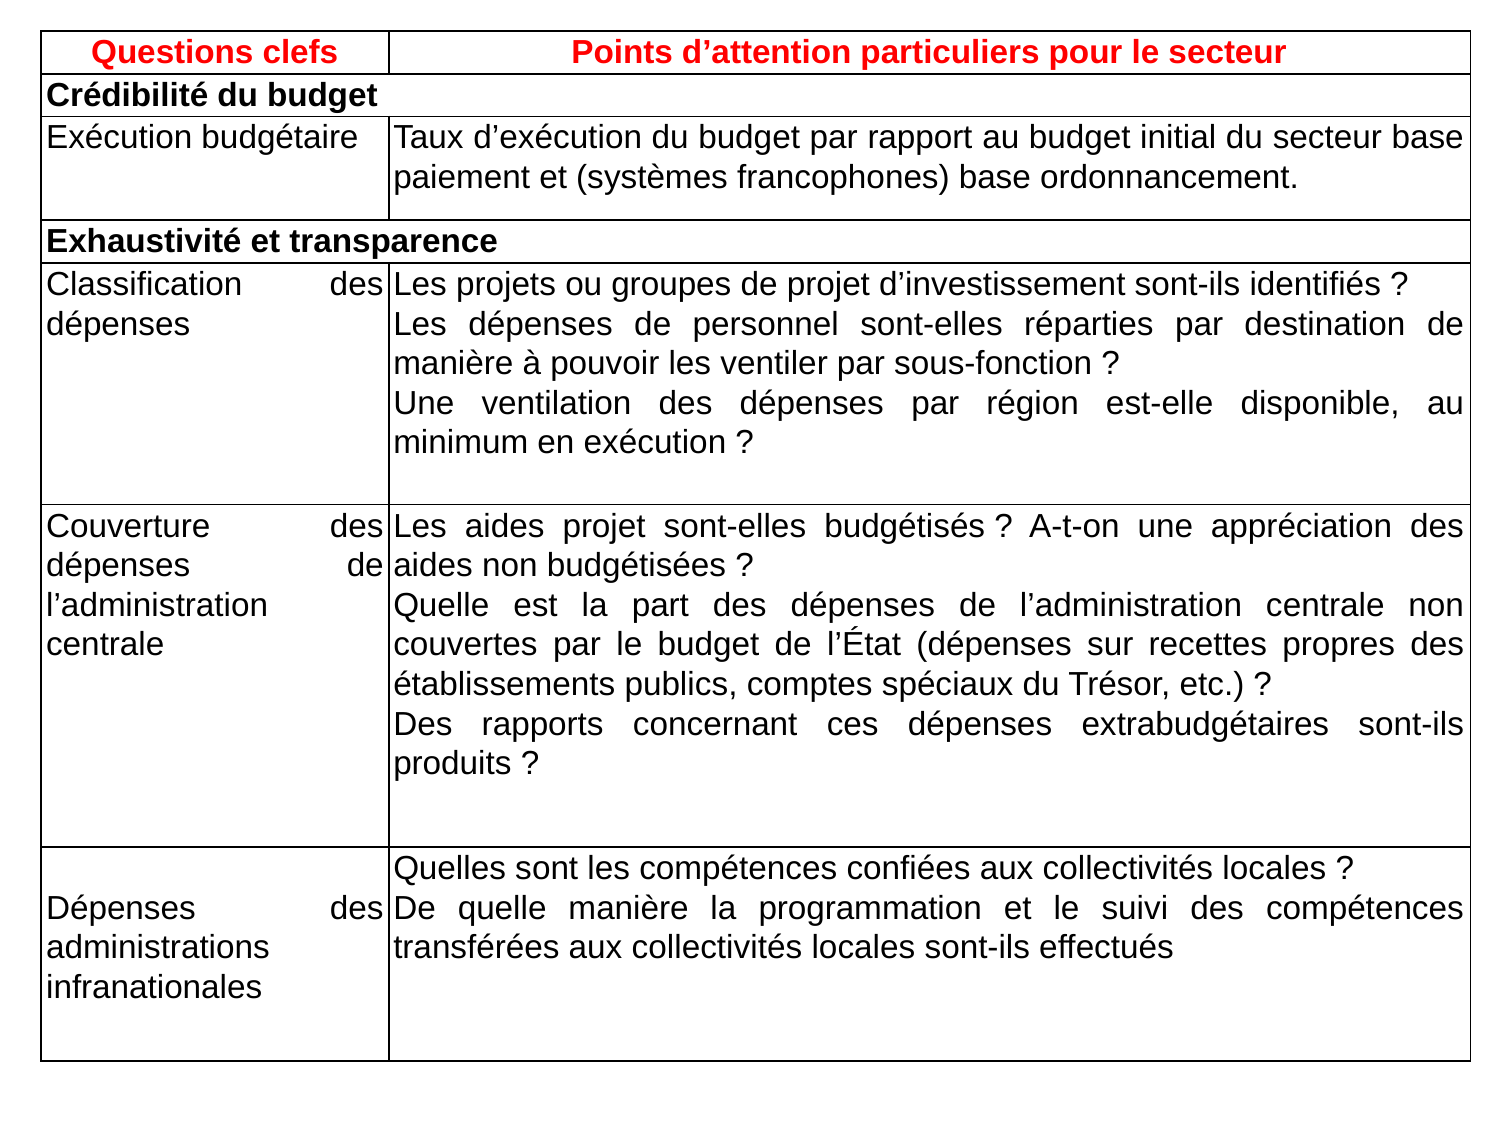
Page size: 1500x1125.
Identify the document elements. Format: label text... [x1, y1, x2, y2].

table_cell Quelles sont les compétences confiées aux collectivités locales ? De quelle manière la programmation et le suivi des compétences transférées aux collectivités locales sont-ils effectués [390, 848, 1470, 1060]
table_cell Exécution budgétaire [42, 117, 388, 219]
table_cell Crédibilité du budget [42, 75, 1470, 116]
table_cell Dépenses des administrations infranationales [42, 848, 388, 1060]
table_cell Les projets ou groupes de projet d’investissement sont-ils identifiés ? Les dépenses de personnel sont-elles réparties par destination de manière à pouvoir les ventiler par sous-fonction ? Une ventilation des dépenses par région est-elle disponible, au minimum en exécution ? [390, 264, 1470, 504]
table_cell Les aides projet sont-elles budgétisés ? A-t-on une appréciation des aides non budgétisées ? Quelle est la part des dépenses de l’administration centrale non couvertes par le budget de l’État (dépenses sur recettes propres des établissements publics, comptes spéciaux du Trésor, etc.) ? Des rapports concernant ces dépenses extrabudgétaires sont-ils produits ? [390, 505, 1470, 846]
table_cell Couverture des dépenses de l’administration centrale [42, 505, 388, 846]
table_cell Taux d’exécution du budget par rapport au budget initial du secteur base paiement et (systèmes francophones) base ordonnancement. [390, 117, 1470, 219]
table_header Points d’attention particuliers pour le secteur [390, 32, 1470, 73]
table_header Questions clefs [42, 32, 388, 73]
table_cell Classification des dépenses [42, 264, 388, 504]
table_cell Exhaustivité et transparence [42, 221, 1470, 262]
